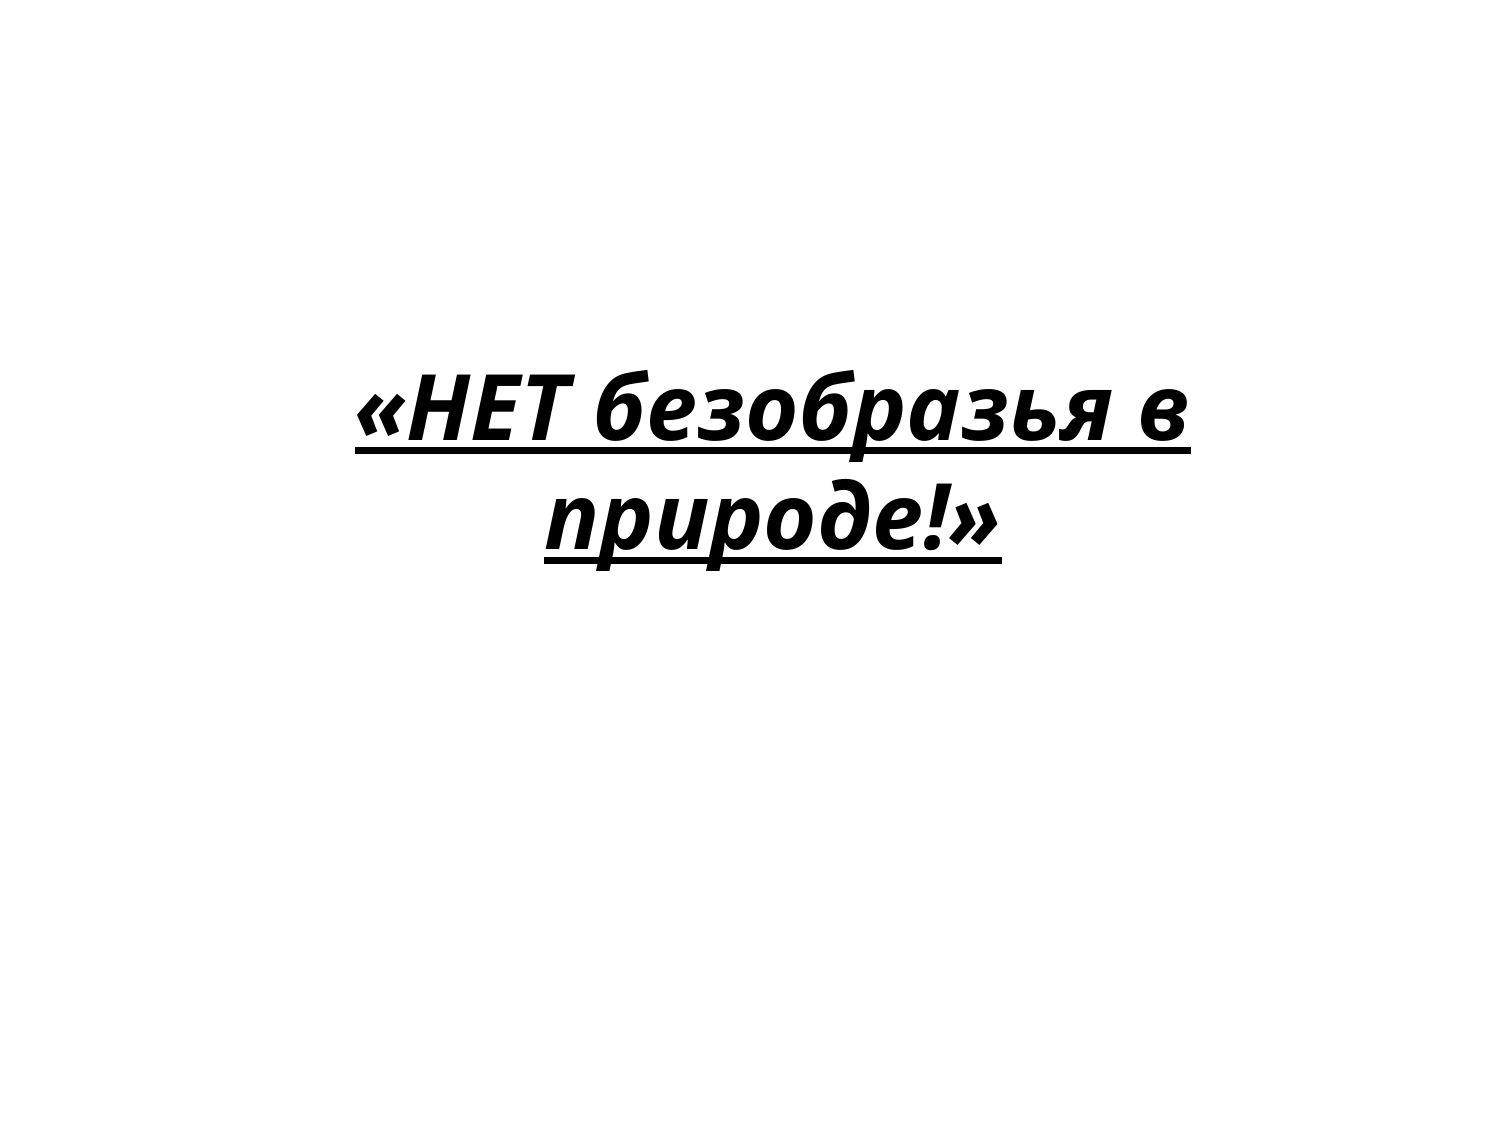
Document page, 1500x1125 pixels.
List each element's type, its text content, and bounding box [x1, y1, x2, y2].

title «НЕТ безобразья в природе!» [135, 137, 1411, 780]
